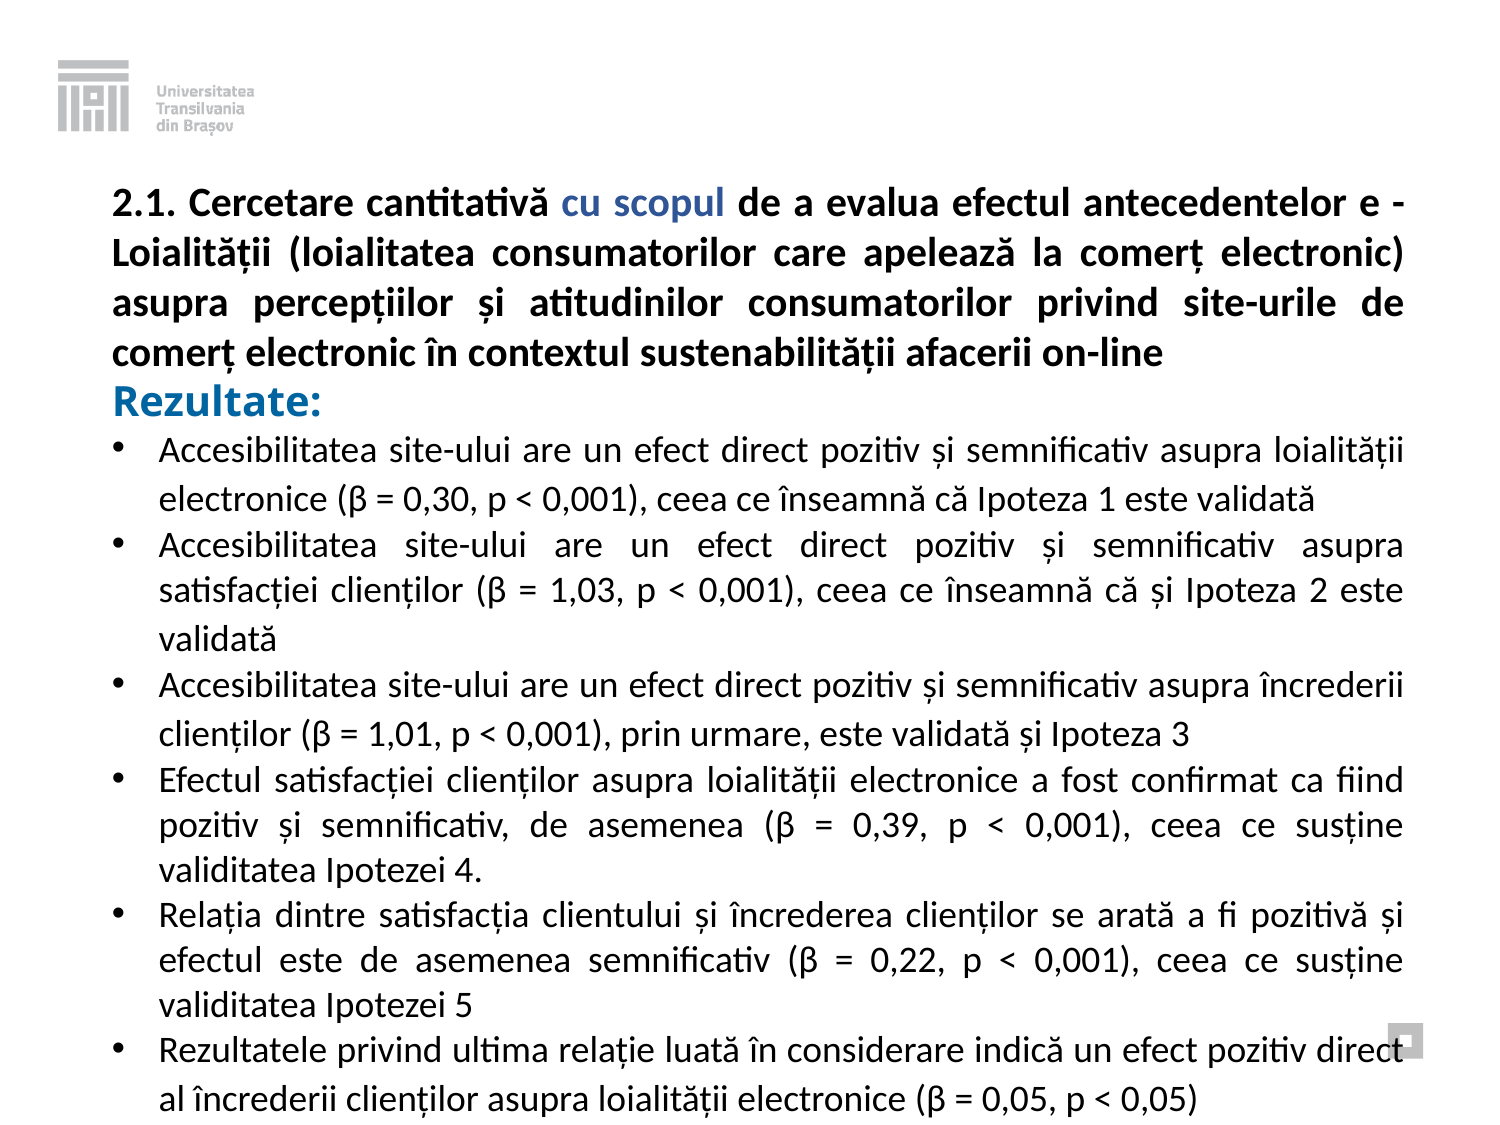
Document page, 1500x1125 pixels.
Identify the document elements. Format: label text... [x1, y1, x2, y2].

text_box 2.1. Cercetare cantitativă cu scopul de a evalua efectul antecedentelor e - Loialității (loialitatea consumatorilor care apelează la comerț electronic) asupra percepțiilor și atitudinilor consumatorilor privind site-urile de comerț electronic în contextul sustenabilității afacerii on-line Rezultate: Accesibilitatea site-ului are un efect direct pozitiv și semnificativ asupra loialității electronice (β = 0,30, p < 0,001), ceea ce înseamnă că Ipoteza 1 este validată Accesibilitatea site-ului are un efect direct pozitiv și semnificativ asupra satisfacției clienților (β = 1,03, p < 0,001), ceea ce înseamnă că și Ipoteza 2 este validată Accesibilitatea site-ului are un efect direct pozitiv și semnificativ asupra încrederii clienților (β = 1,01, p < 0,001), prin urmare, este validată și Ipoteza 3 Efectul satisfacției clienților asupra loialității electronice a fost confirmat ca fiind pozitiv și semnificativ, de asemenea (β = 0,39, p < 0,001), ceea ce susține validitatea Ipotezei 4. Relația dintre satisfacția clientului și încrederea clienților se arată a fi pozitivă și efectul este de asemenea semnificativ (β = 0,22, p < 0,001), ceea ce susține validitatea Ipotezei 5 Rezultatele privind ultima relație luată în considerare indică un efect pozitiv direct al încrederii clienților asupra loialității electronice (β = 0,05, p < 0,05) [97, 167, 1420, 1125]
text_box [1387, 1023, 1424, 1059]
picture [58, 60, 254, 136]
